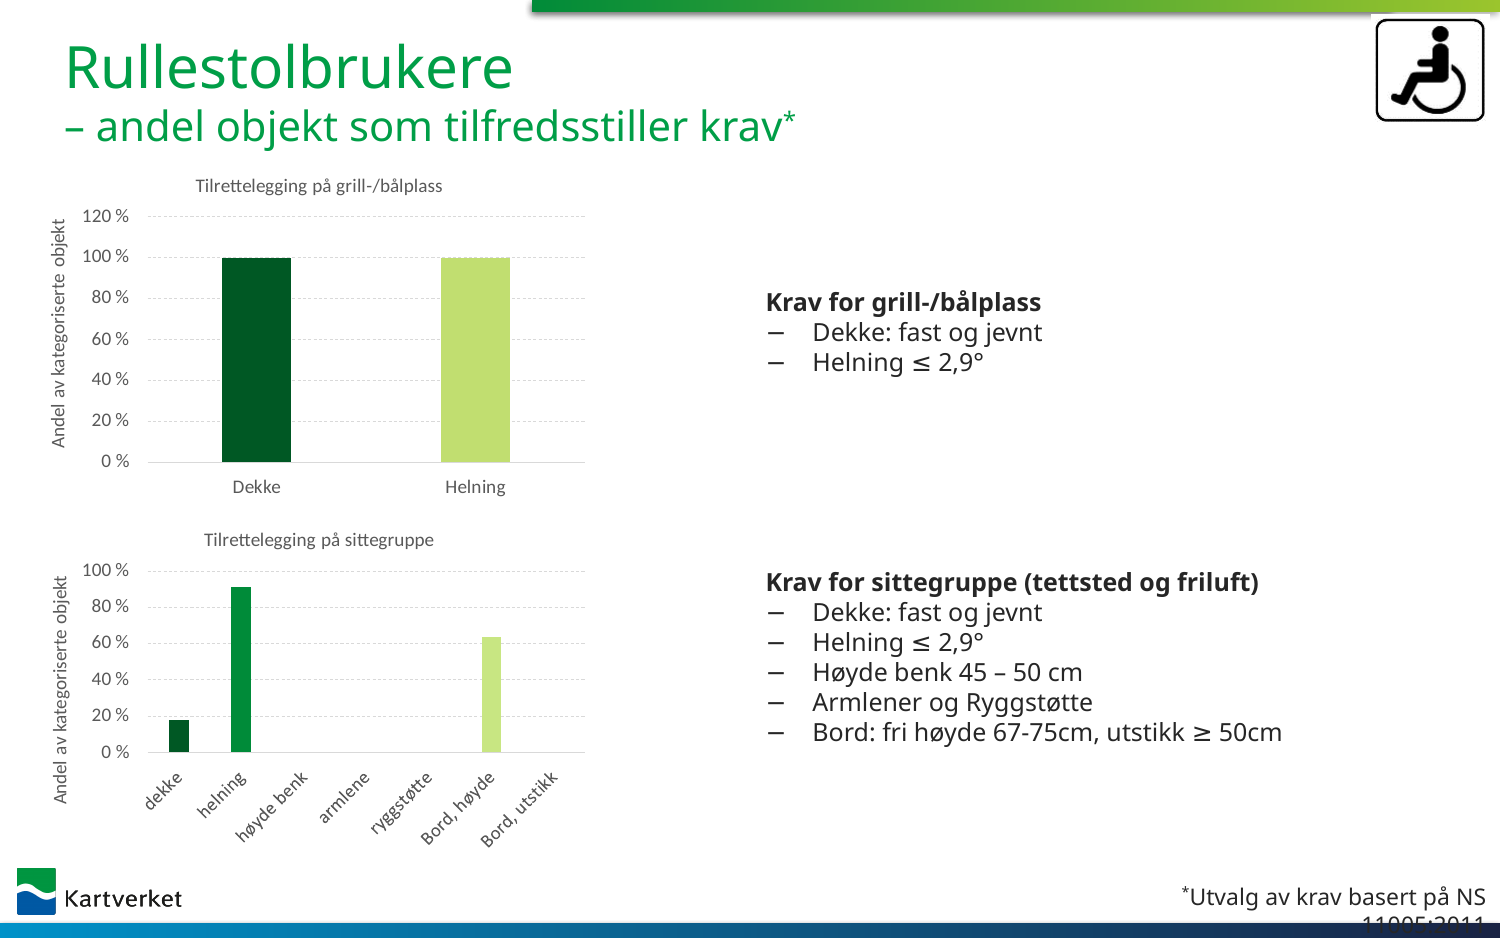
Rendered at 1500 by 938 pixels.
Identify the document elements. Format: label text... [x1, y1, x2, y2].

picture [41, 166, 596, 505]
text_box *Utvalg av krav basert på NS 11005:2011 [1068, 873, 1500, 938]
picture [41, 520, 596, 859]
text_box Rullestolbrukere – andel objekt som tilfredsstiller krav* [49, 14, 1431, 158]
text_box Krav for grill-/bålplass Dekke: fast og jevnt Helning ≤ 2,9° [750, 279, 1452, 384]
text_box Krav for sittegruppe (tettsted og friluft) Dekke: fast og jevnt Helning ≤ 2,9° Høyde benk 45 – 50 cm Armlener og Ryggstøtte Bord: fri høyde 67-75cm, utstikk ≥ 50cm [750, 559, 1500, 754]
picture [1371, 13, 1491, 127]
